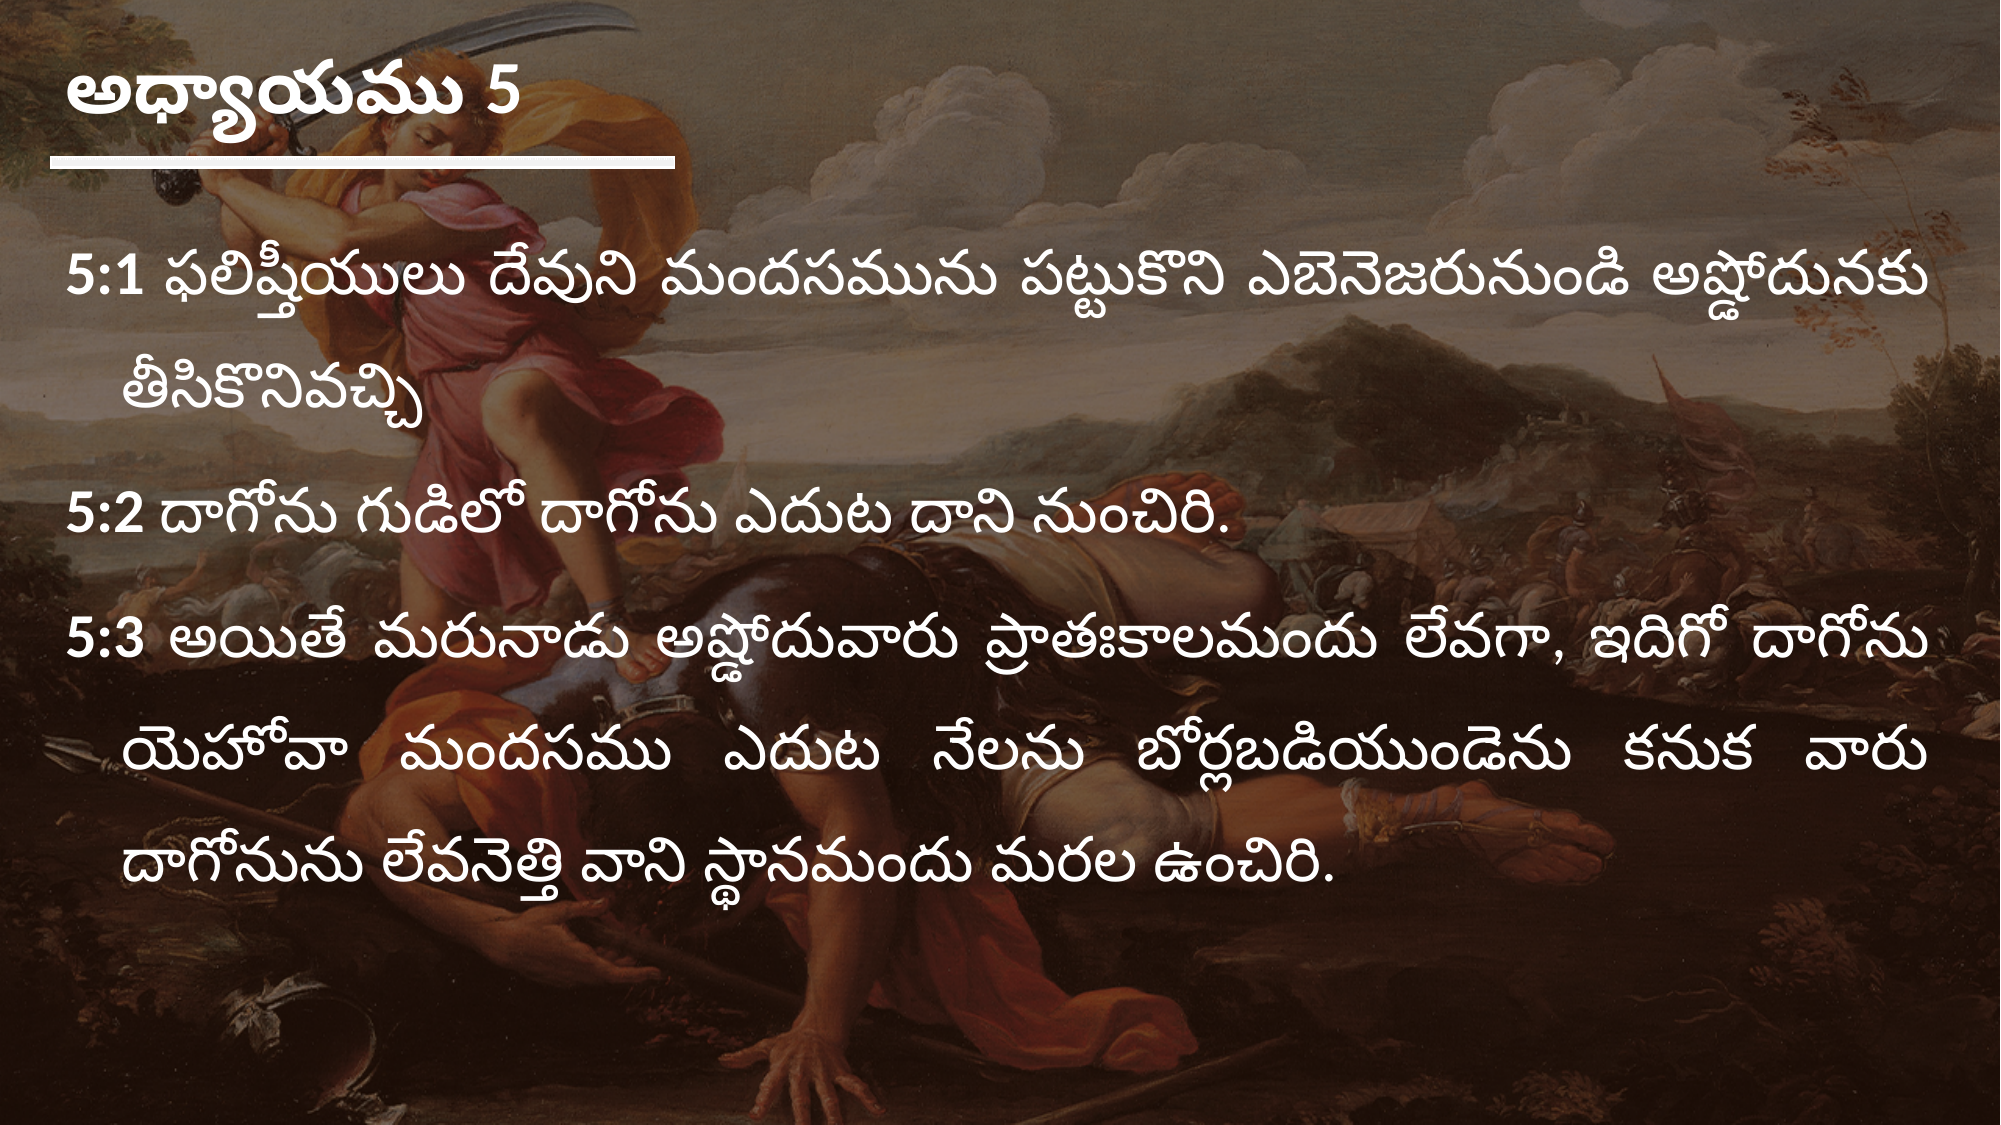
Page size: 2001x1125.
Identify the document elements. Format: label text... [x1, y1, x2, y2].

picture [0, 0, 2000, 1125]
list 5:1 ఫలిష్తీయులు దేవుని మందసమును పట్టుకొని ఎబెనెజరునుండి అష్డోదునకు తీసికొనివచ్చి 5:2 దాగోను గుడిలో దాగోను ఎదుట దాని నుంచిరి. 5:3 అయితే మరునాడు అష్డోదువారు ప్రాతఃకాలమందు లేవగా, ఇదిగో దాగోను యెహోవా మందసము ఎదుట నేలను బోర్లబడియుండెను కనుక వారు దాగోనును లేవనెత్తి వాని స్థానమందు మరల ఉంచిరి. [50, 187, 1946, 1063]
title అధ్యాయము 5 [50, 0, 1925, 167]
